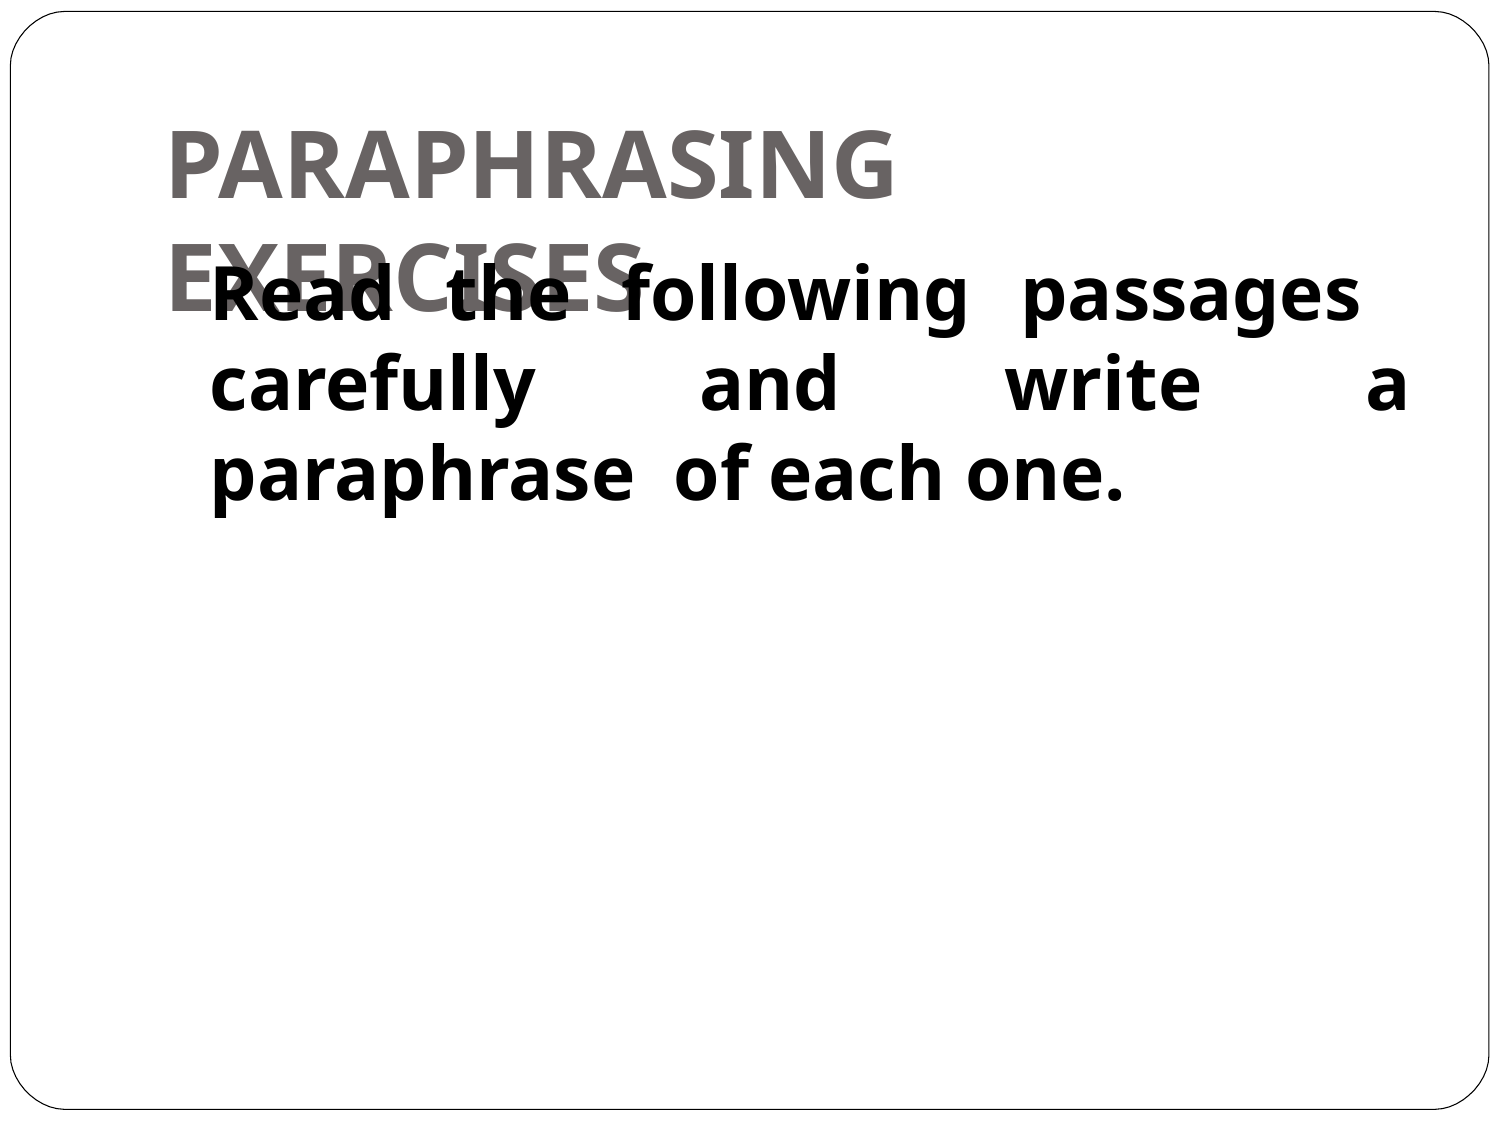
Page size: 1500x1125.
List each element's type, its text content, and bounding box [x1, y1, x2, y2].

title PARAPHRASING EXERCISES [136, 102, 1364, 331]
text_box Read the following passages carefully and write a paraphrase of each one. [207, 242, 1412, 515]
